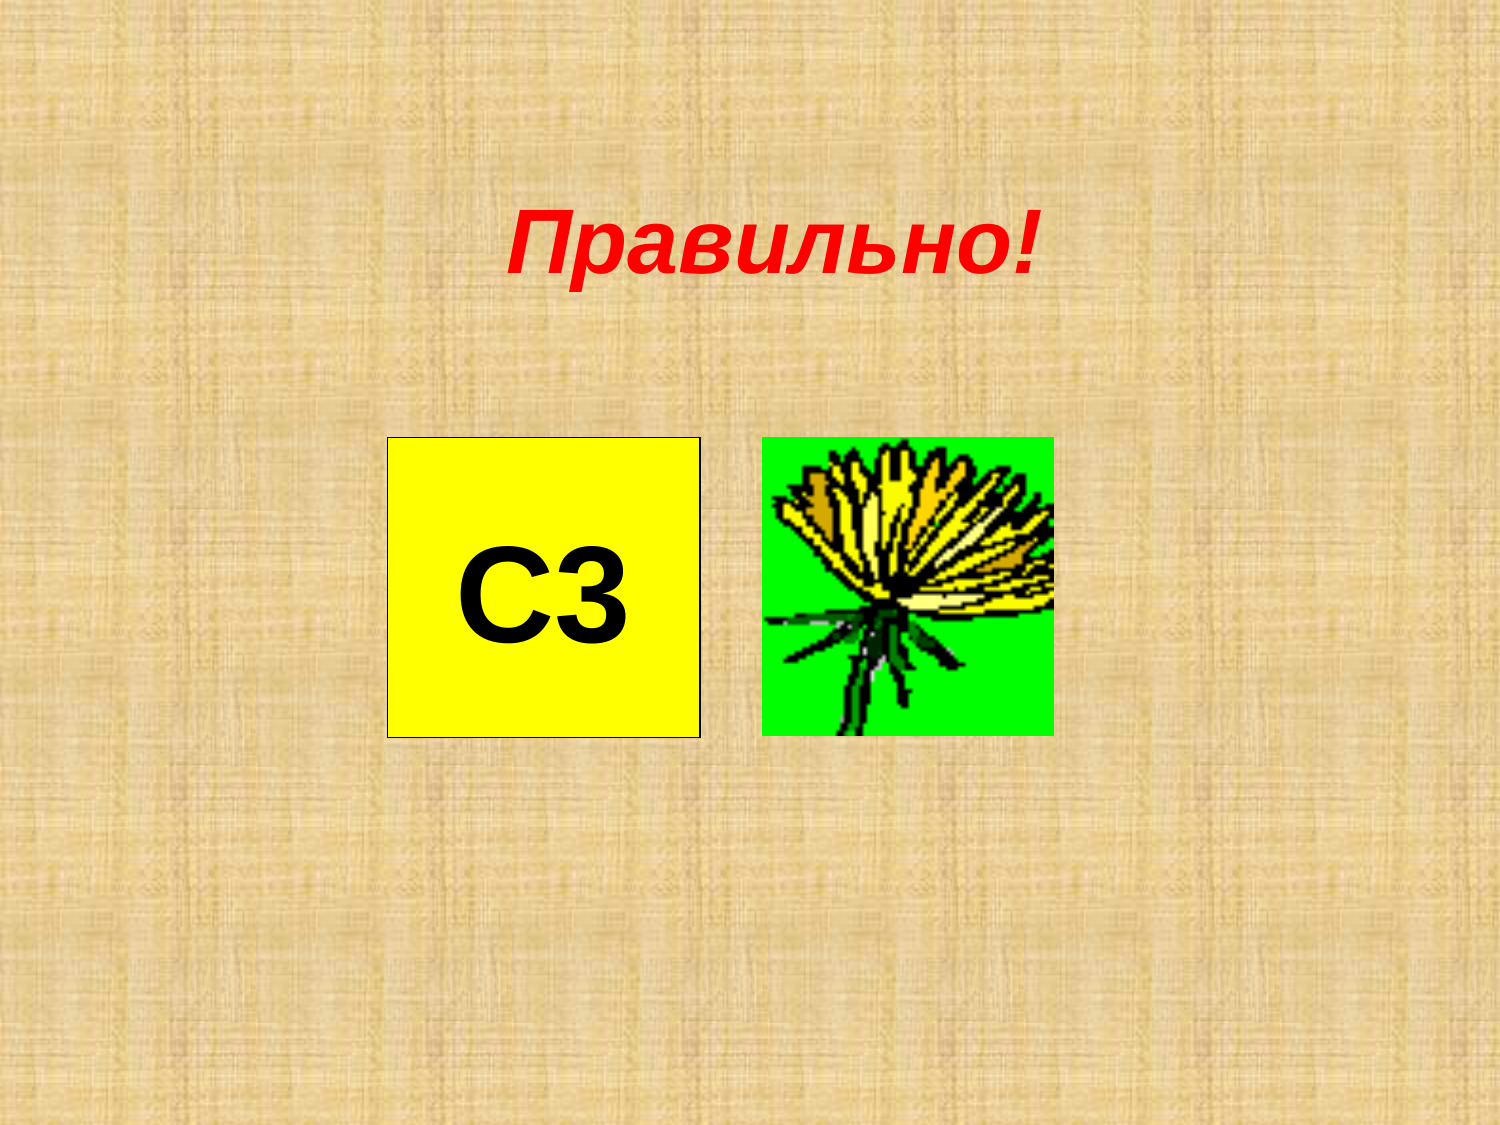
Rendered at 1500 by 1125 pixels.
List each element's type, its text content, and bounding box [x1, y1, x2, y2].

text_box C3 [387, 437, 700, 738]
picture [0, 0, 1500, 1125]
text_box Правильно! [387, 174, 1163, 300]
